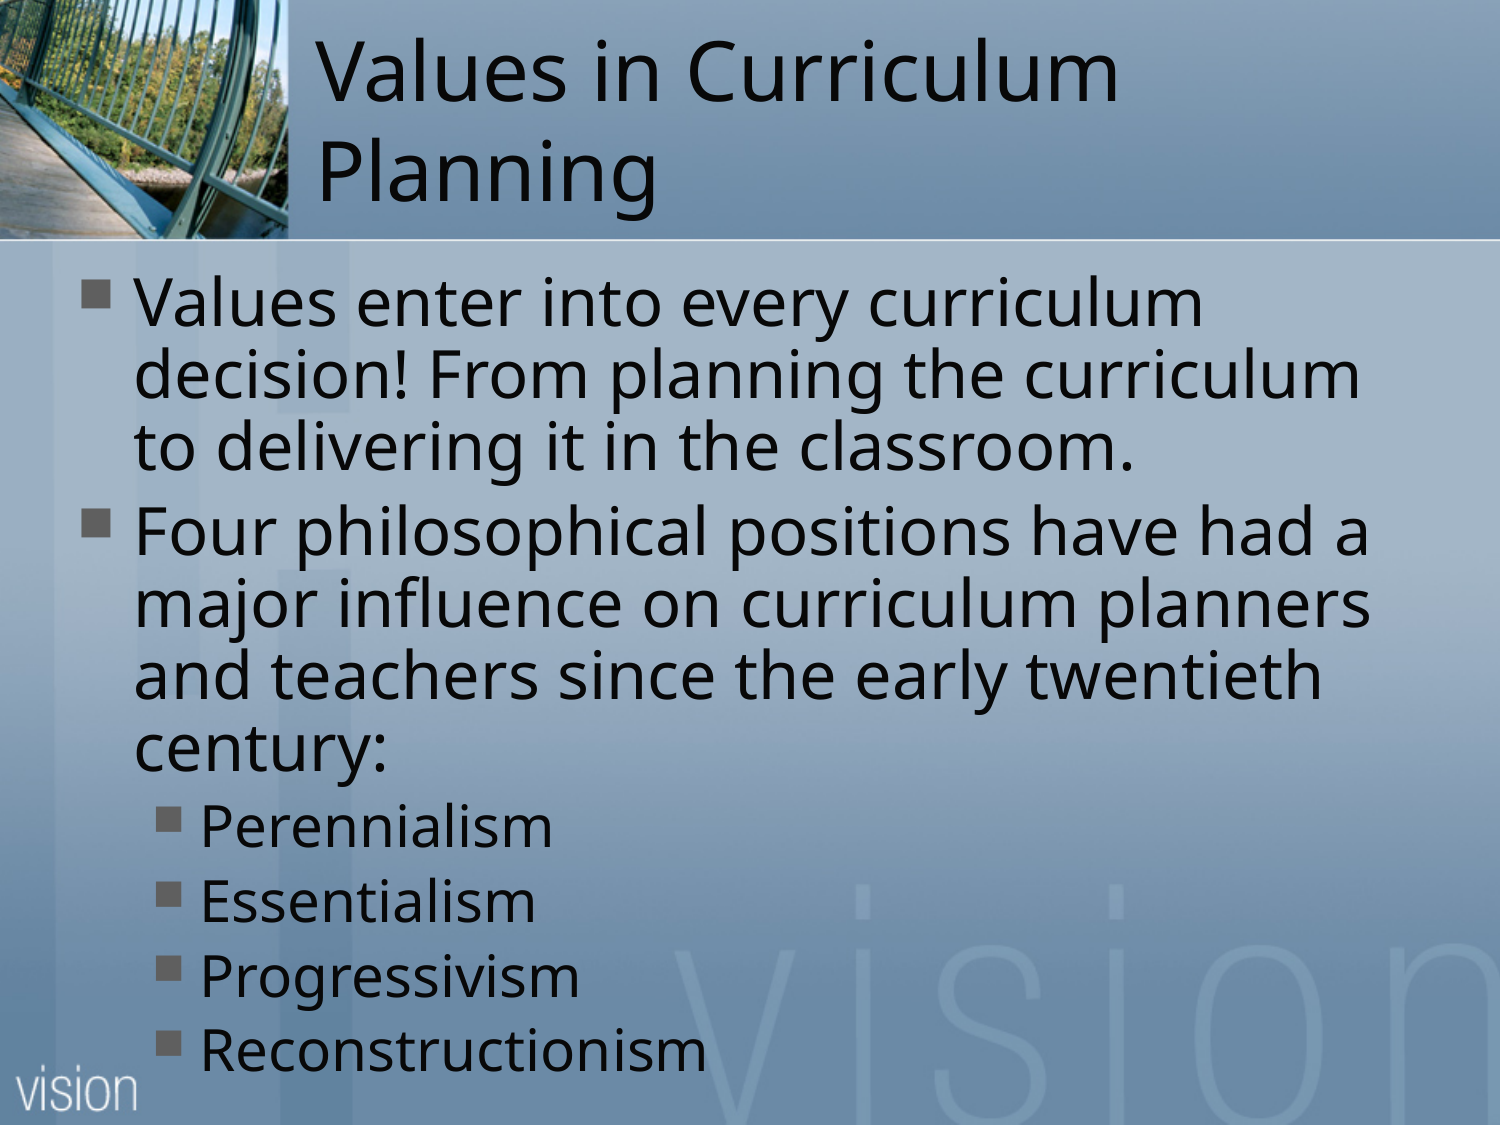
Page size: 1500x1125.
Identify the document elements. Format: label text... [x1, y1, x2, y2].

title Values in Curriculum Planning [299, 30, 1462, 207]
picture [0, 0, 1500, 1125]
list Values enter into every curriculum decision! From planning the curriculum to delivering it in the classroom. Four philosophical positions have had a major influence on curriculum planners and teachers since the early twentieth century: Perennialism Essentialism Progressivism Reconstructionism [62, 261, 1462, 1095]
